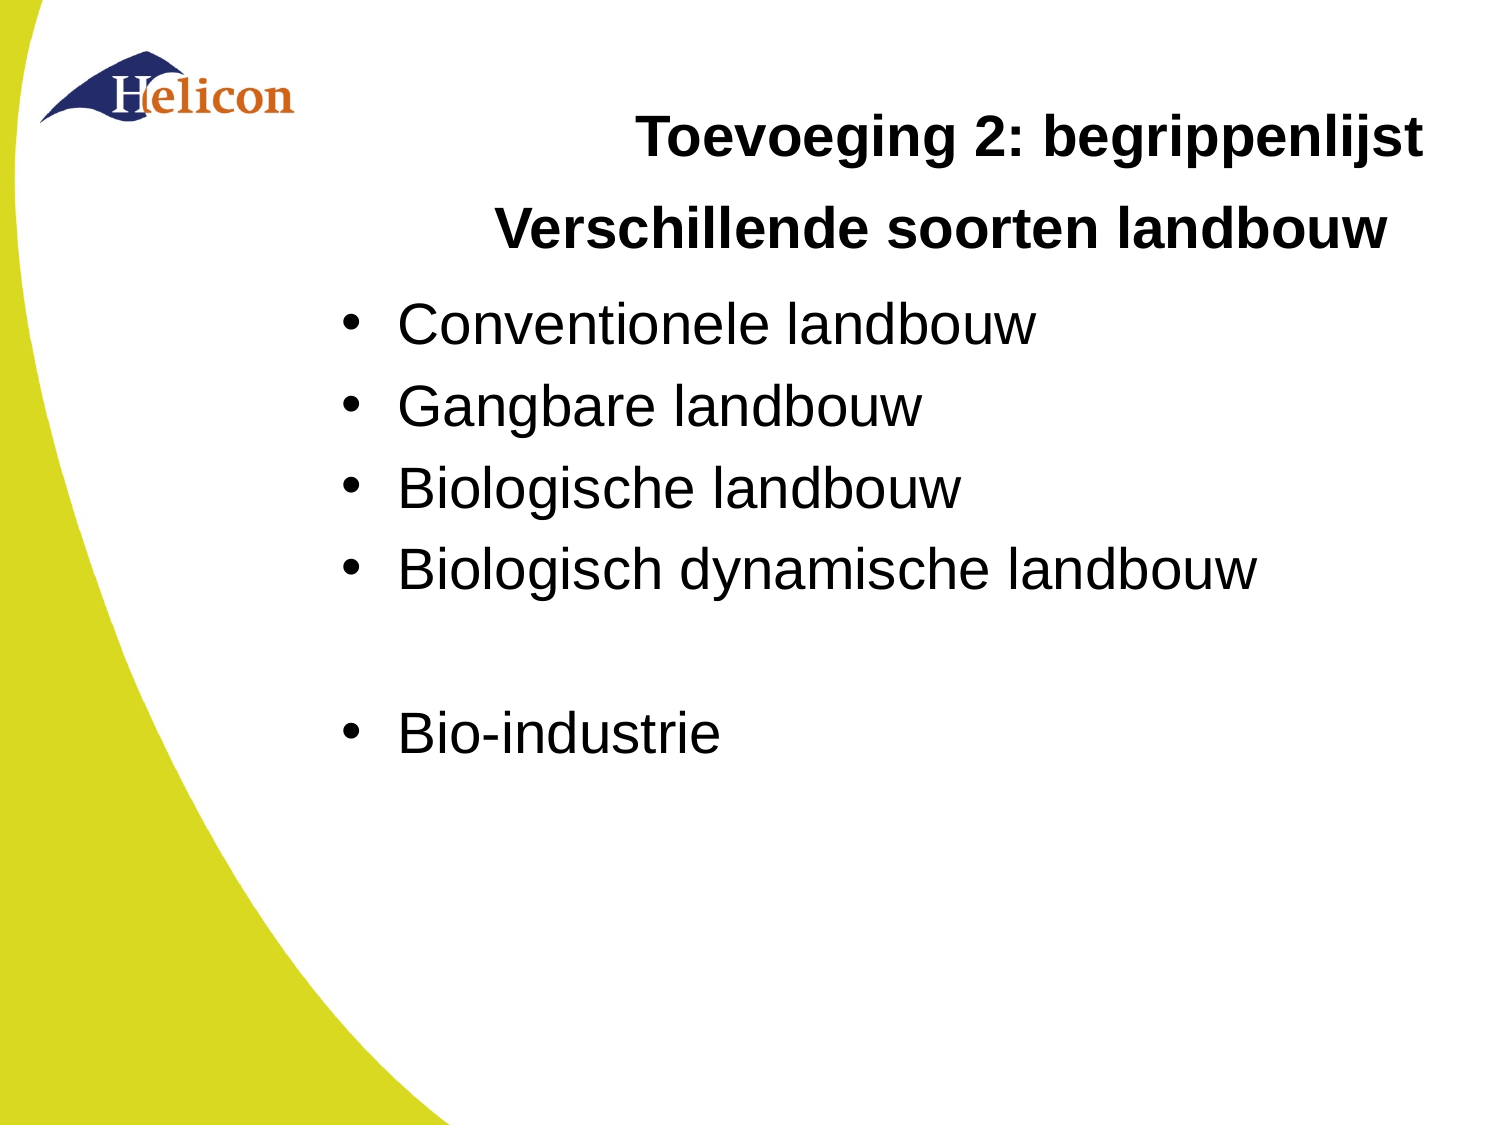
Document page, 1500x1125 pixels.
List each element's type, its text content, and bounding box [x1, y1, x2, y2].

list Conventionele landbouw Gangbare landbouw Biologische landbouw Biologisch dynamische landbouw Bio-industrie [326, 278, 1415, 1088]
picture [0, 0, 1500, 1125]
title Verschillende soorten landbouw [312, 136, 1404, 244]
text_box Toevoeging 2: begrippenlijst [349, 79, 1440, 186]
